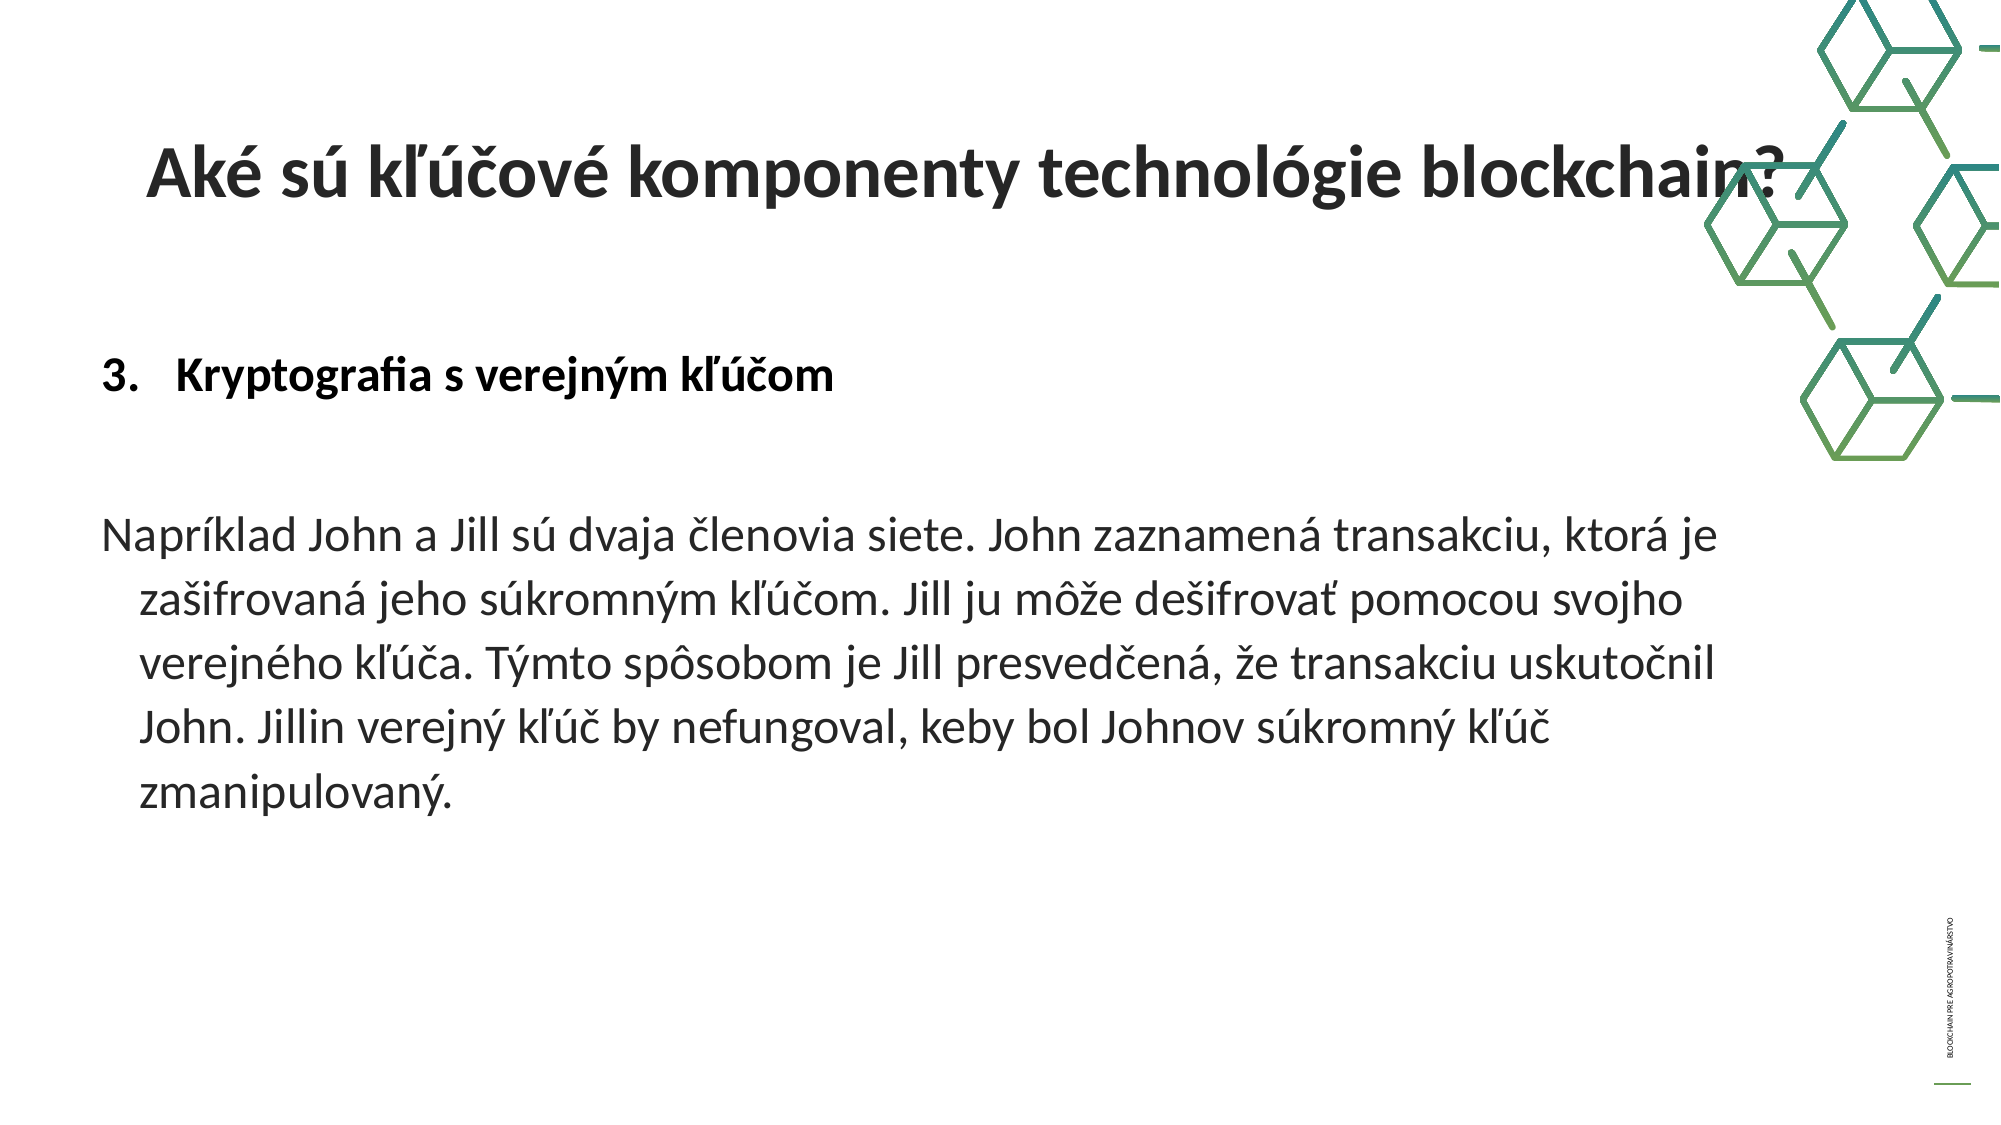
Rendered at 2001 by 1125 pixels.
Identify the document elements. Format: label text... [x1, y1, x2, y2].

list Aké sú kľúčové komponenty technológie blockchain? [130, 124, 1698, 337]
list Kryptografia s verejným kľúčom Napríklad John a Jill sú dvaja členovia siete. John zaznamená transakciu, ktorá je zašifrovaná jeho súkromným kľúčom. Jill ju môže dešifrovať pomocou svojho verejného kľúča. Týmto spôsobom je Jill presvedčená, že transakciu uskutočnil John. Jillin verejný kľúč by nefungoval, keby bol Johnov súkromný kľúč zmanipulovaný. [86, 329, 1825, 1100]
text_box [1703, 0, 2000, 462]
